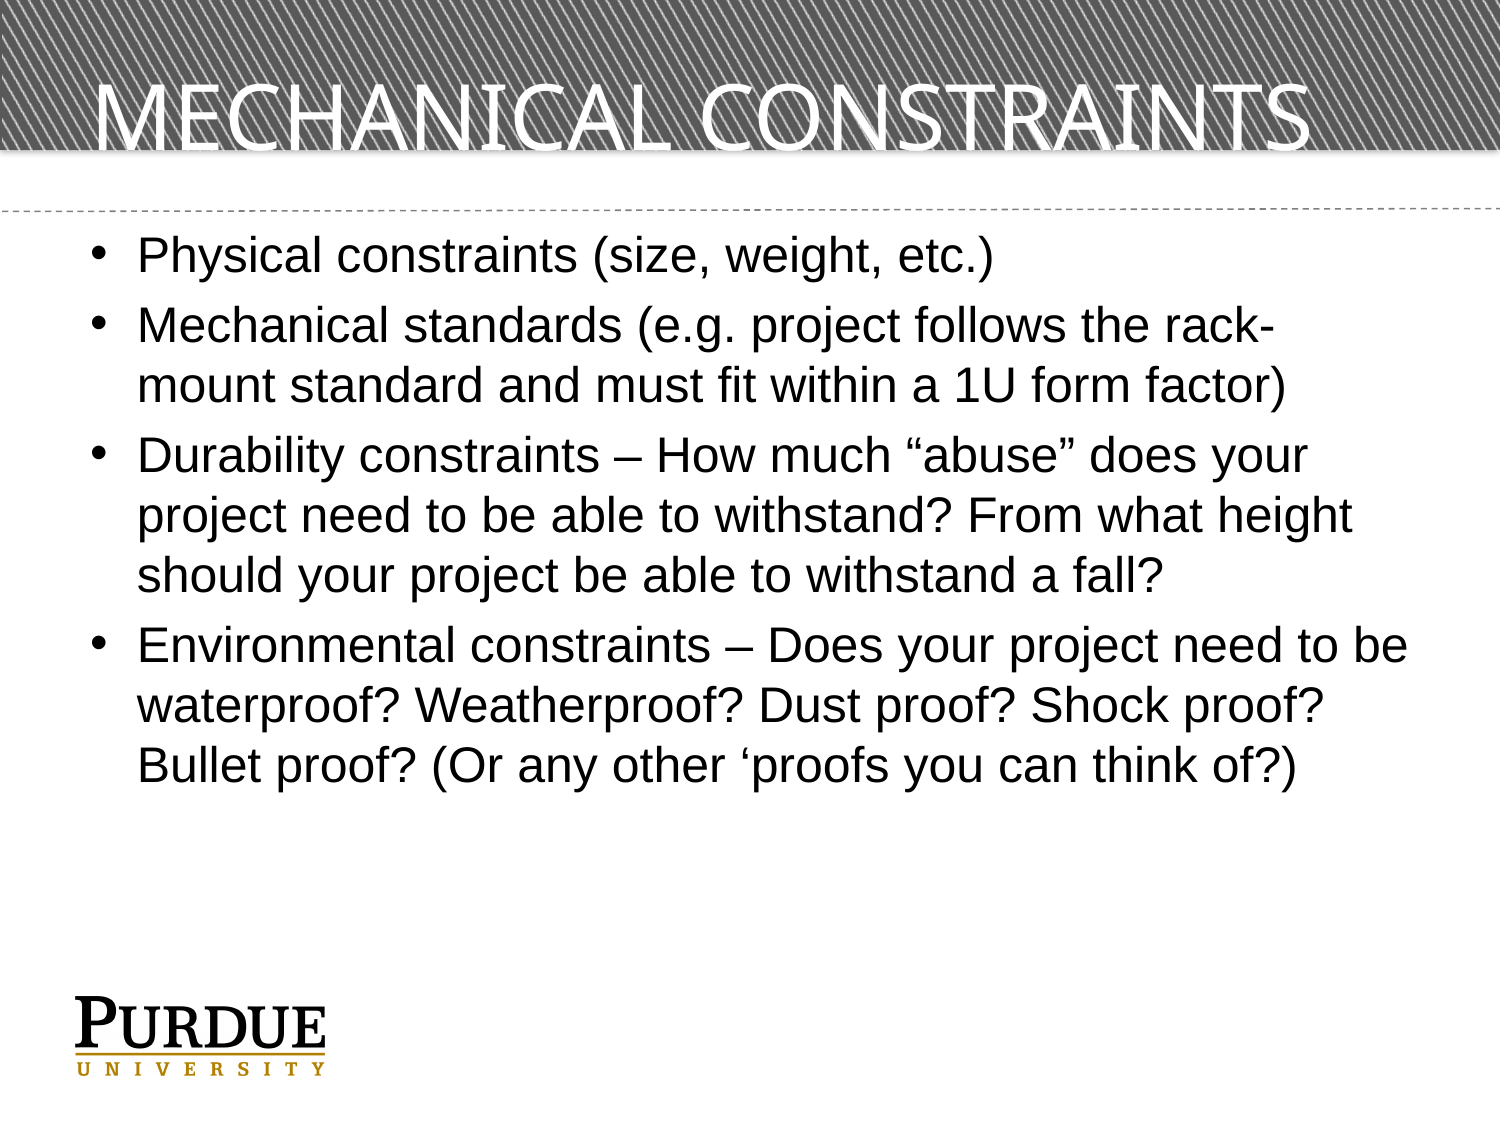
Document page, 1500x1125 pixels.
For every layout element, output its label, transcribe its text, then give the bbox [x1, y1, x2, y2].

list Physical constraints (size, weight, etc.) Mechanical standards (e.g. project follows the rack-mount standard and must fit within a 1U form factor) Durability constraints – How much “abuse” does your project need to be able to withstand? From what height should your project be able to withstand a fall? Environmental constraints – Does your project need to be waterproof? Weatherproof? Dust proof? Shock proof? Bullet proof? (Or any other ‘proofs you can think of?) [75, 214, 1427, 984]
picture [75, 996, 325, 1076]
title Mechanical Constraints [75, 51, 1427, 175]
